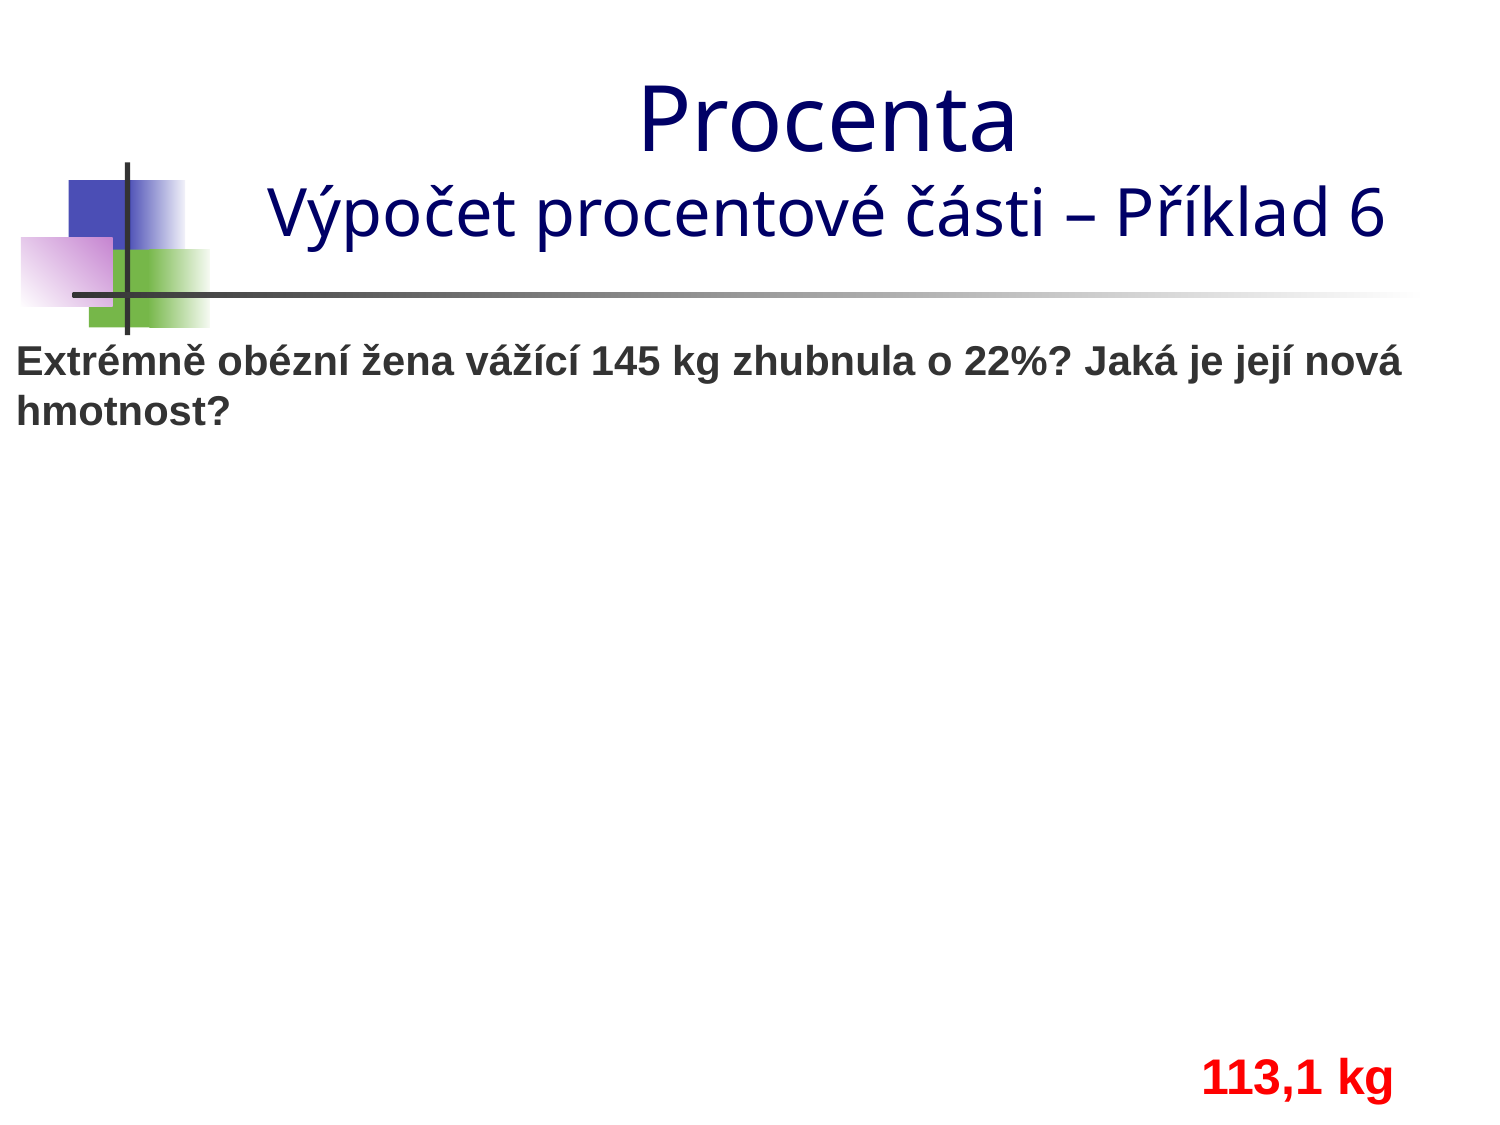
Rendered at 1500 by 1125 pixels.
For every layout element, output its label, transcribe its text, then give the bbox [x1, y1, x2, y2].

text_box 113,1 kg [1186, 1037, 1471, 1113]
text_box Extrémně obézní žena vážící 145 kg zhubnula o 22%? Jaká je její nová hmotnost? [1, 326, 1500, 441]
title Procenta Výpočet procentové části – Příklad 6 [188, 34, 1468, 276]
